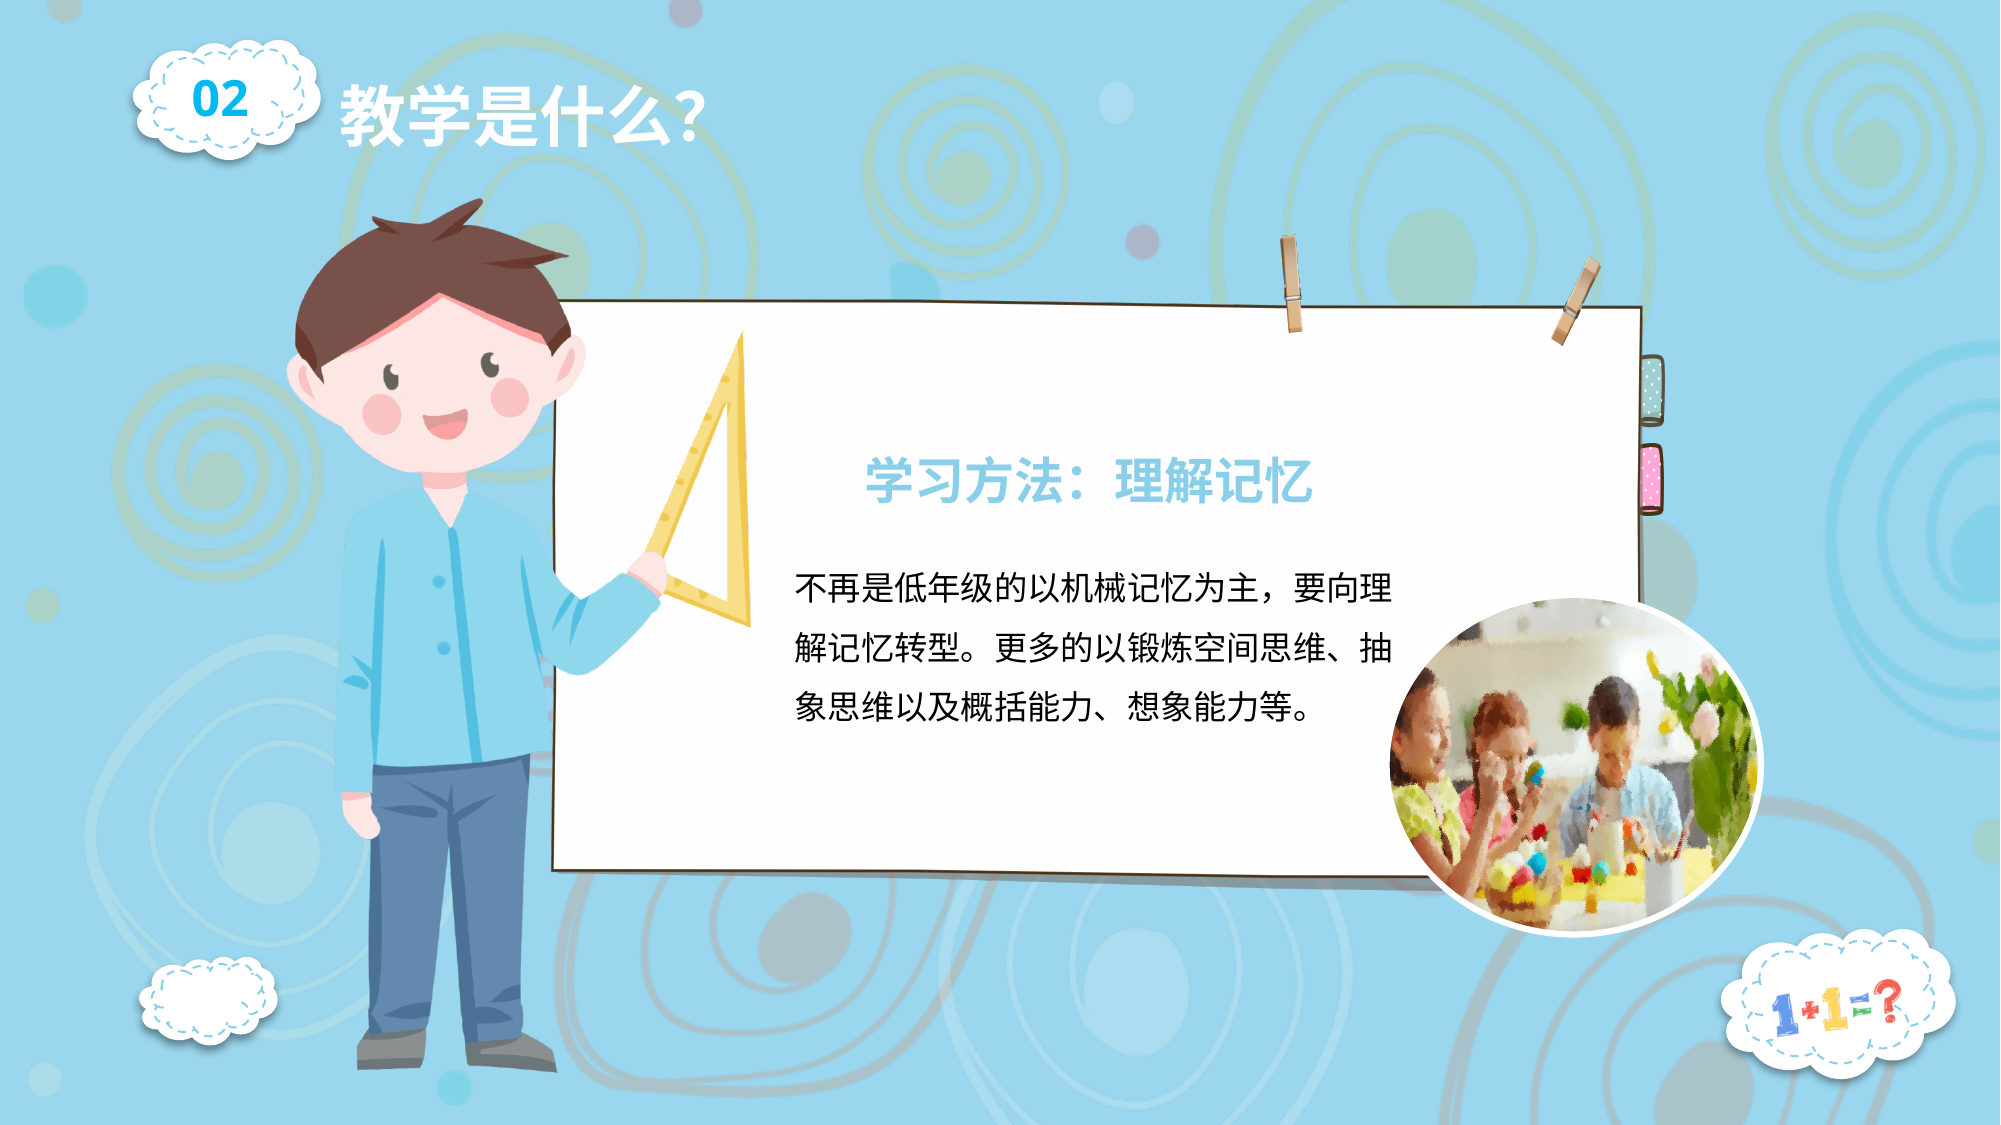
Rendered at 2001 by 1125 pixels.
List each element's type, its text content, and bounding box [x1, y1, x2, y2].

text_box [139, 956, 278, 1046]
picture [0, 137, 1761, 1125]
text_box 教学是什么？ [324, 67, 848, 137]
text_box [132, 39, 321, 137]
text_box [1721, 928, 1956, 1079]
